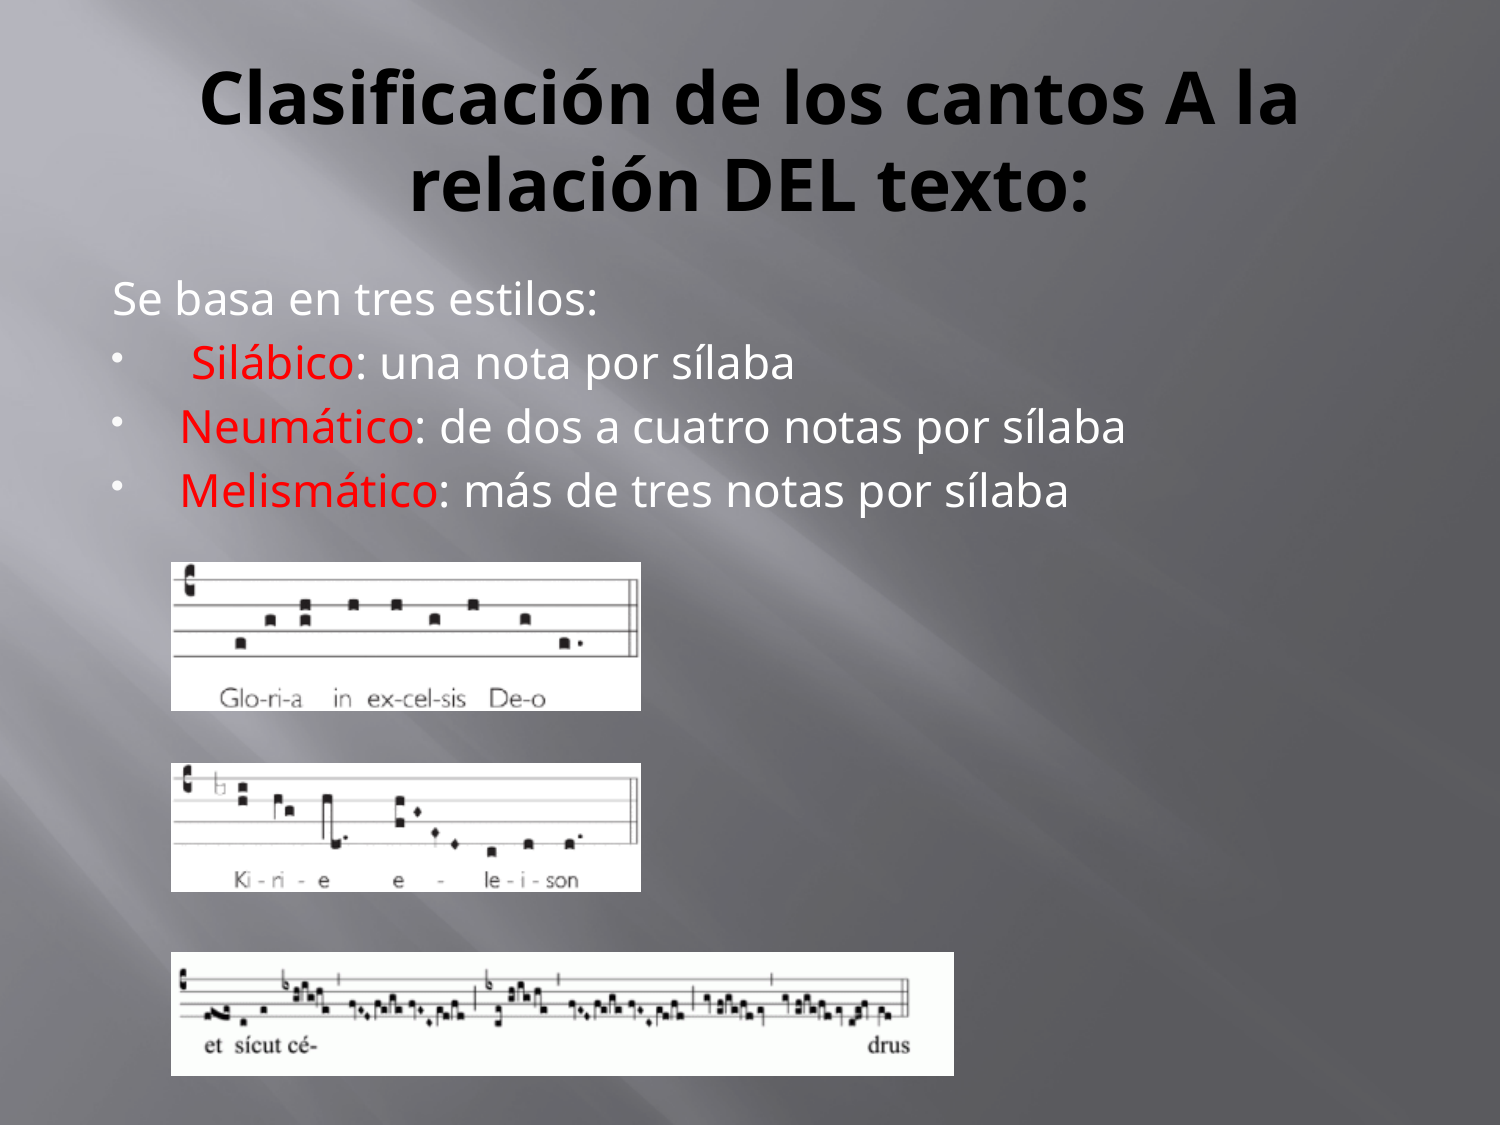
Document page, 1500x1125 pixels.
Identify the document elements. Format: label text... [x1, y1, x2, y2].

picture [171, 562, 641, 712]
list Se basa en tres estilos: Silábico: una nota por sílaba Neumático: de dos a cuatro notas por sílaba Melismático: más de tres notas por sílaba [75, 262, 1425, 1035]
title Clasificación de los cantos A la relación DEL texto: [75, 45, 1425, 233]
picture [171, 762, 641, 892]
picture [171, 951, 954, 1076]
